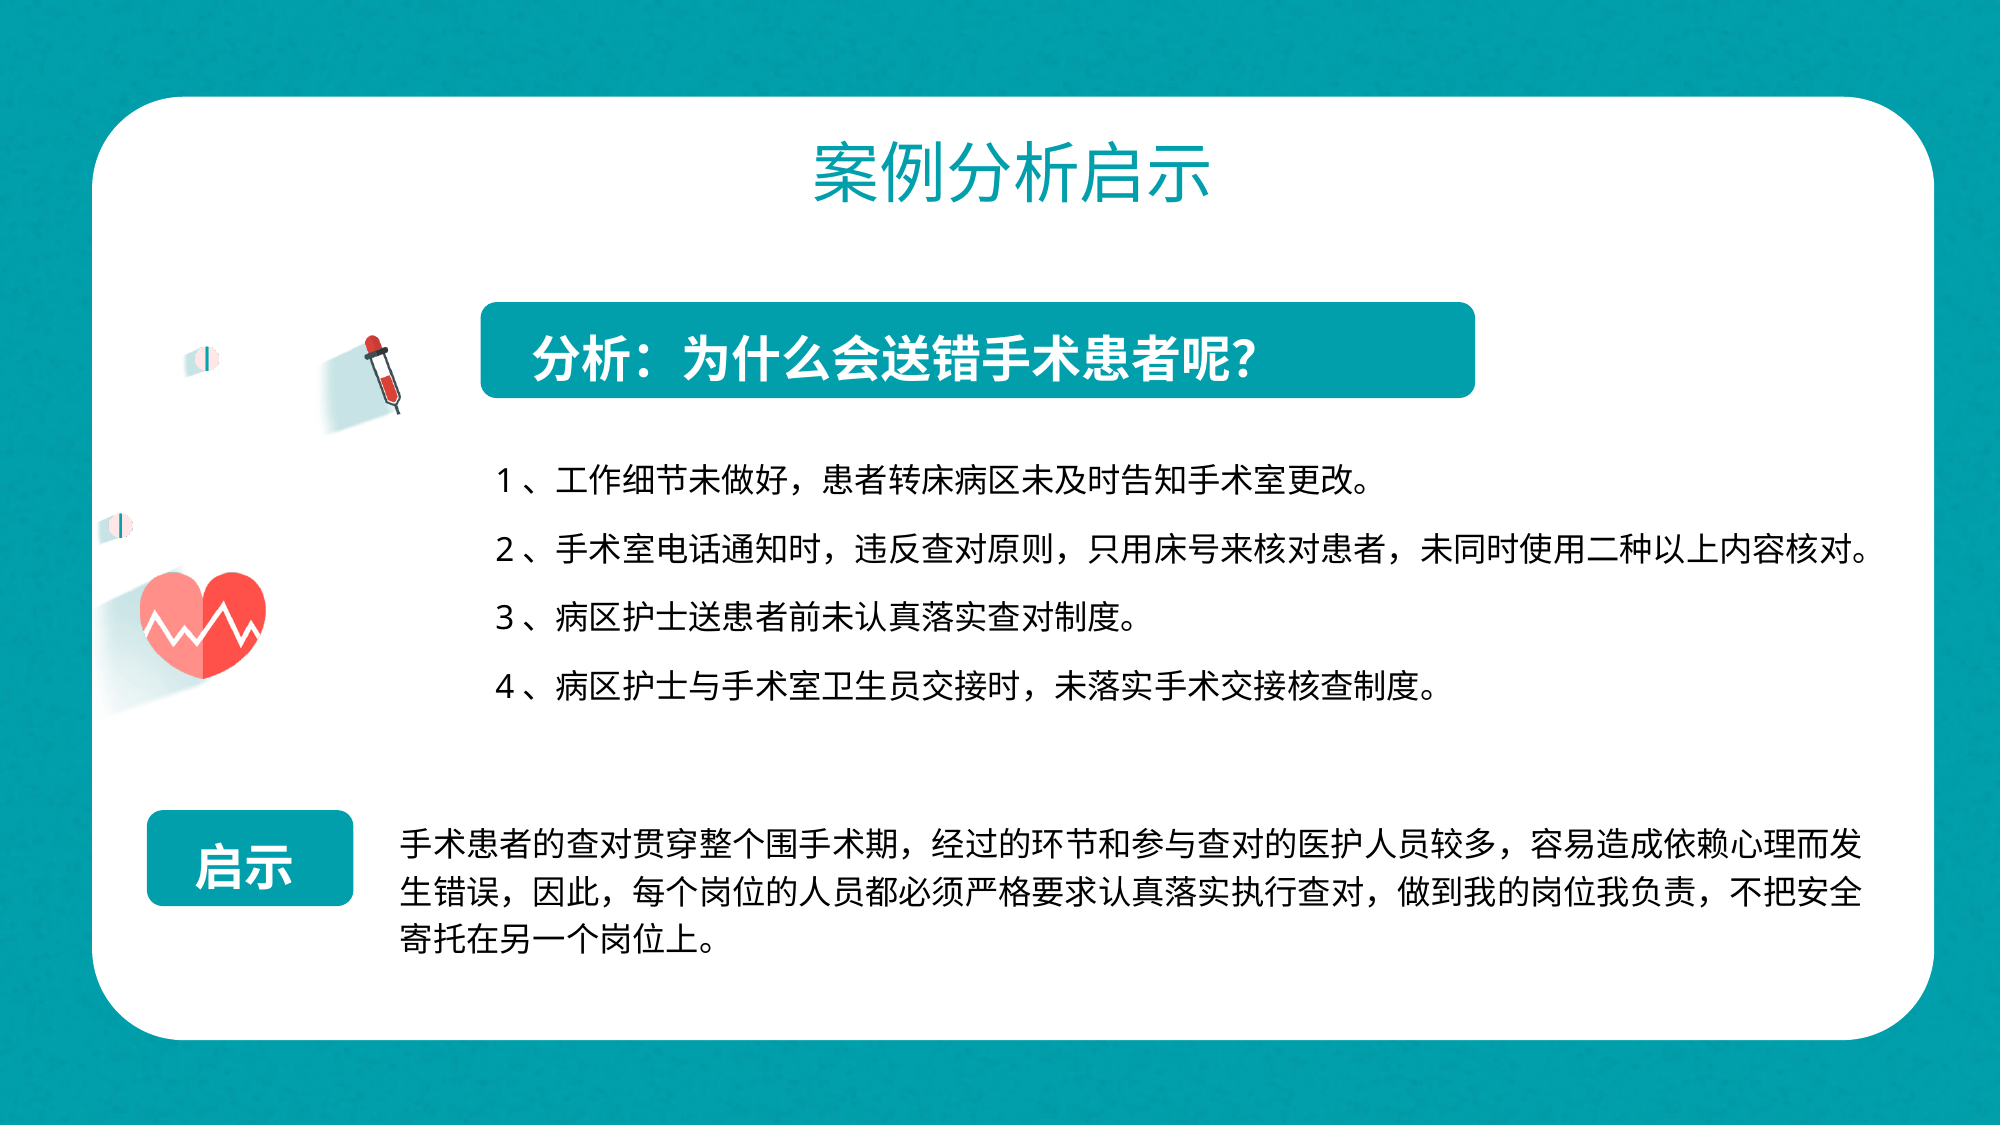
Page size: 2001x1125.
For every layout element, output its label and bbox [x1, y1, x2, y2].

text_box [524, 302, 1476, 399]
picture [0, 0, 2000, 1125]
text_box [146, 807, 1880, 965]
